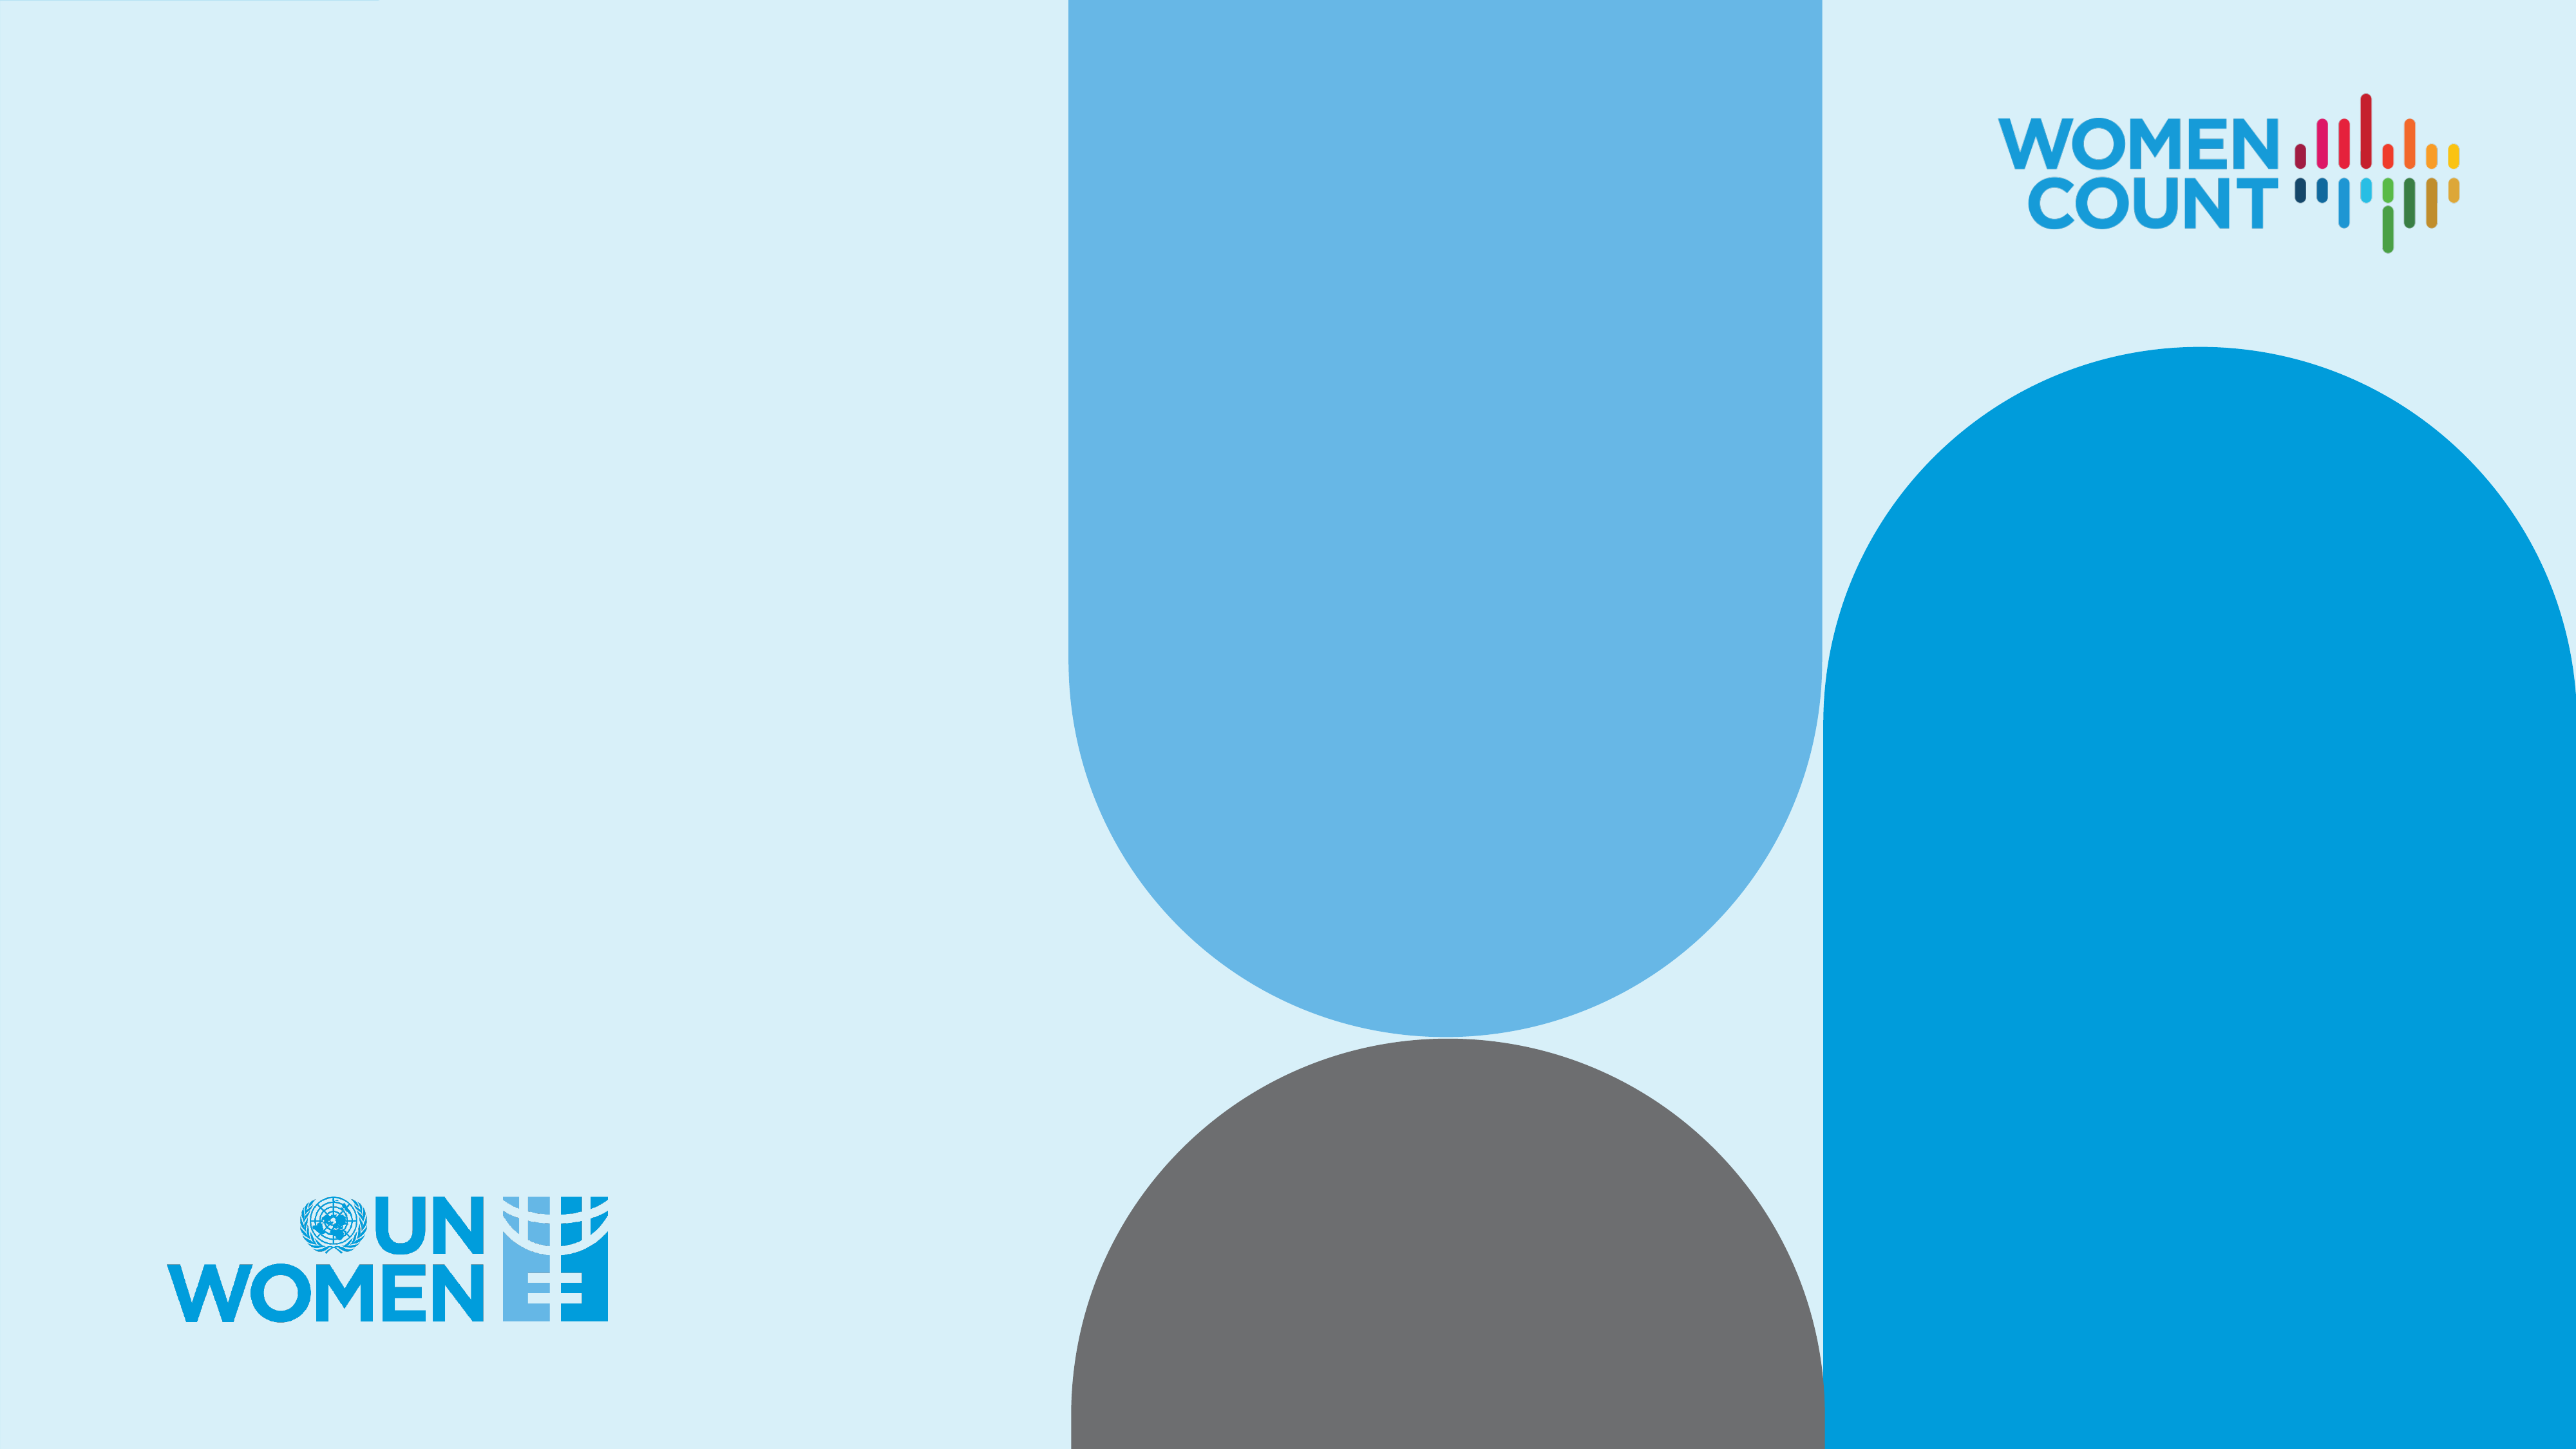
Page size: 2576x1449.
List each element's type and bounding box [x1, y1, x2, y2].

picture [160, 1191, 614, 1328]
